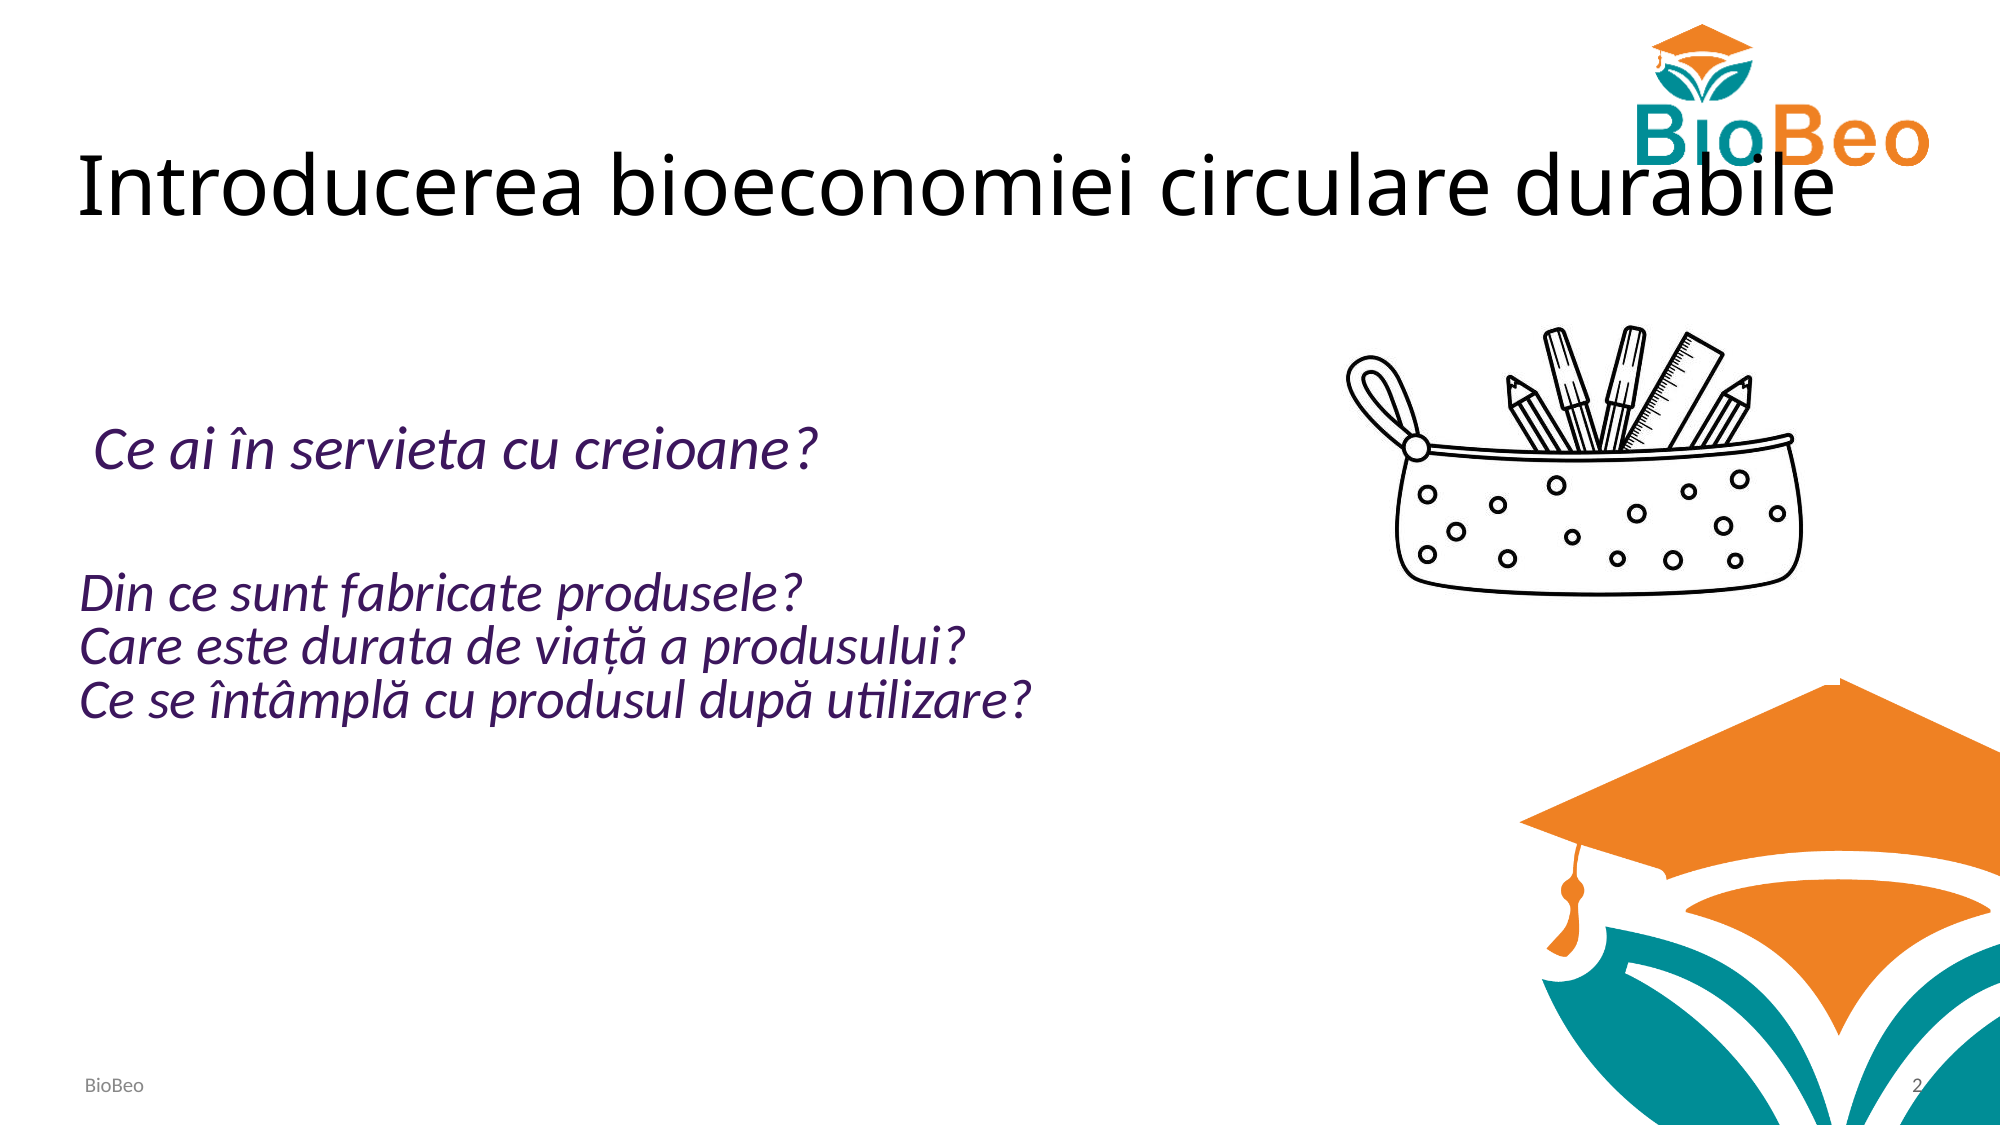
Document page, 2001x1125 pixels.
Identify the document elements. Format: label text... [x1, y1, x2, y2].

picture [1635, 22, 1931, 114]
picture [1478, 618, 2000, 1125]
text_box BioBeo [77, 1063, 1798, 1104]
list Ce ai în servieta cu creioane? Din ce sunt fabricate produsele? Care este durata de viață a produsului? Ce se întâmplă cu produsul după utilizare? [71, 414, 1935, 863]
picture [1309, 235, 1840, 686]
slide_number 2 [1901, 1062, 1931, 1106]
title Introducerea bioeconomiei circulare durabile [69, 114, 1931, 263]
